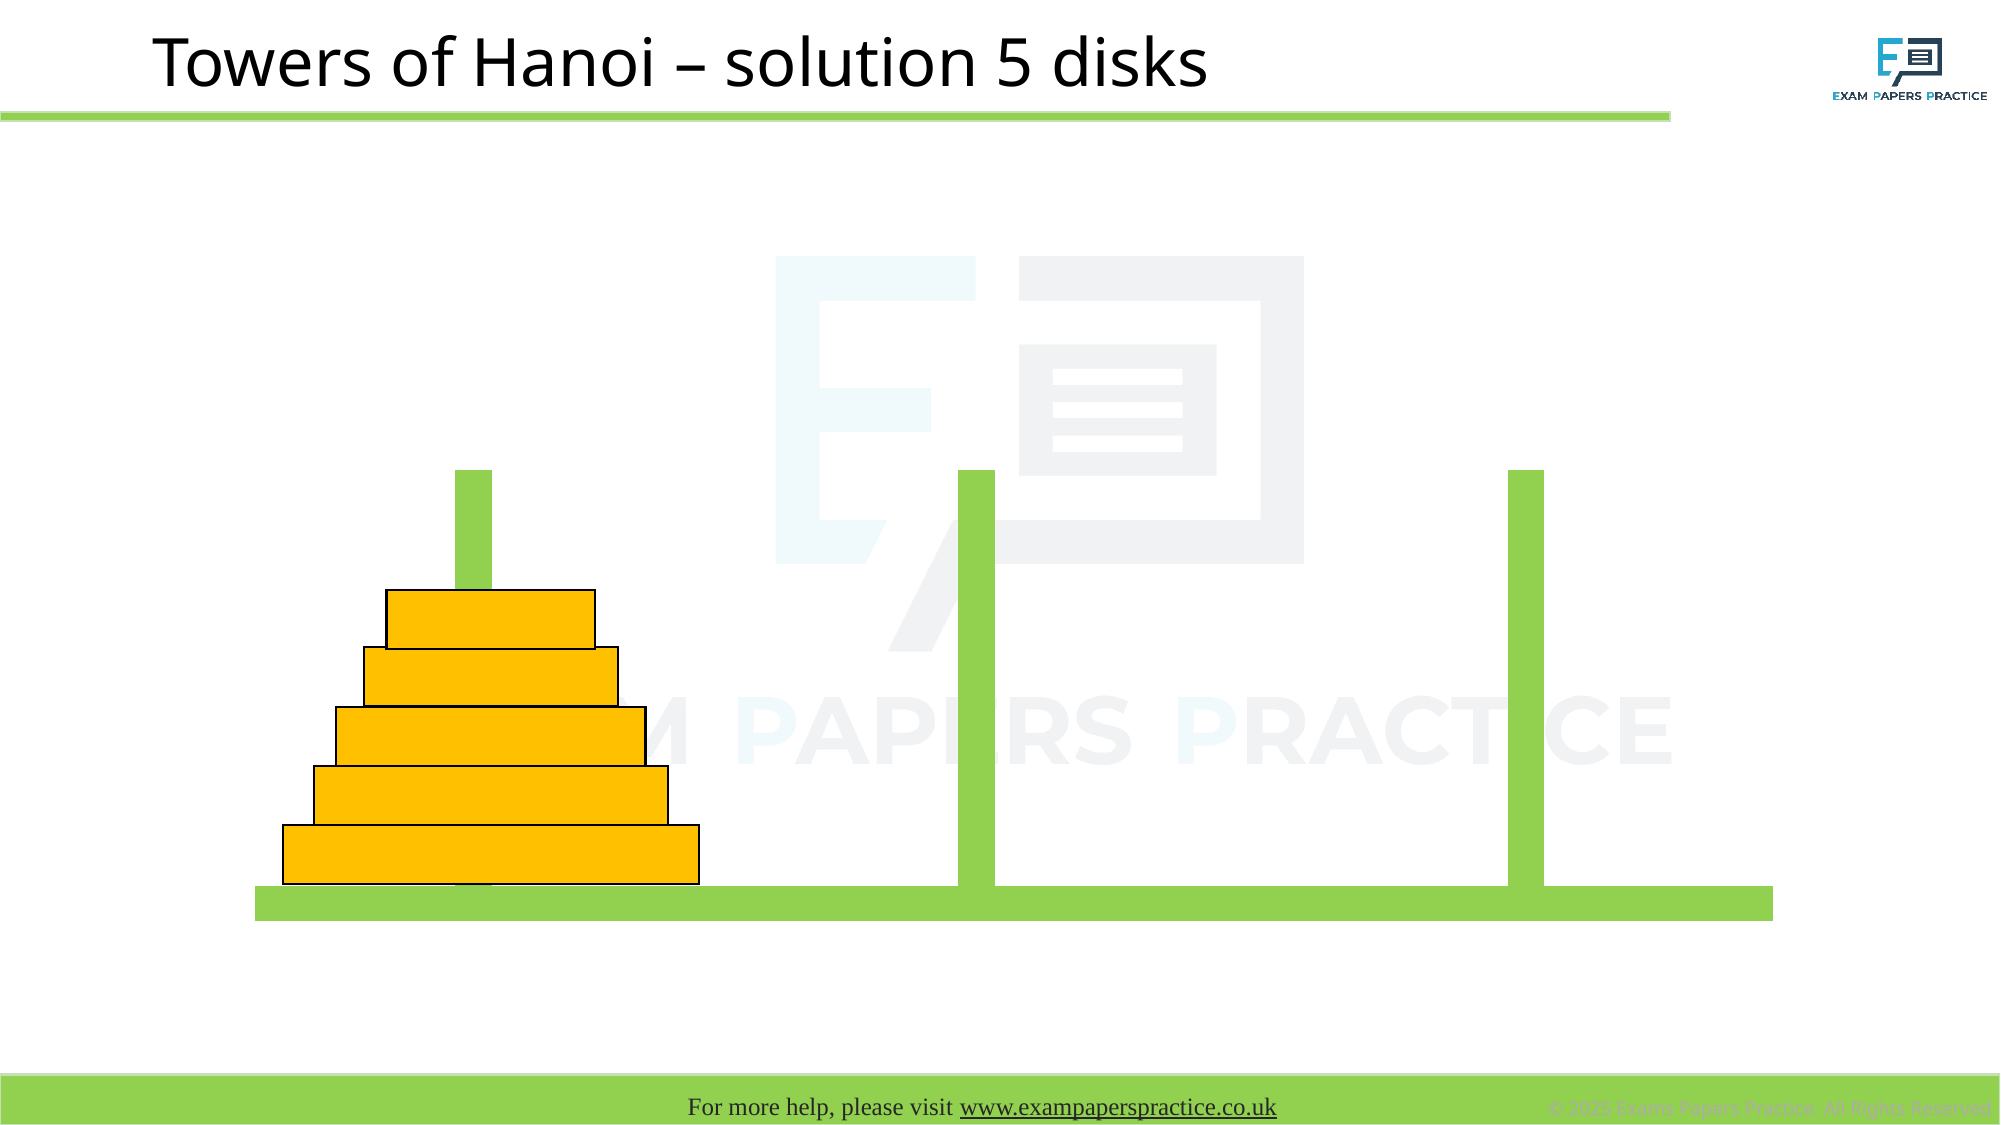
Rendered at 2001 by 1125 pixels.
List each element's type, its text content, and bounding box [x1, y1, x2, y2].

title Towers of Hanoi – solution 5 disks [137, 59, 1863, 70]
text_box [1508, 470, 1544, 888]
text_box [363, 646, 619, 707]
text_box [455, 470, 492, 589]
text_box [385, 589, 596, 650]
text_box [313, 765, 669, 826]
text_box [335, 706, 647, 767]
text_box [255, 886, 1773, 921]
text_box [282, 824, 700, 885]
text_box [958, 470, 995, 888]
